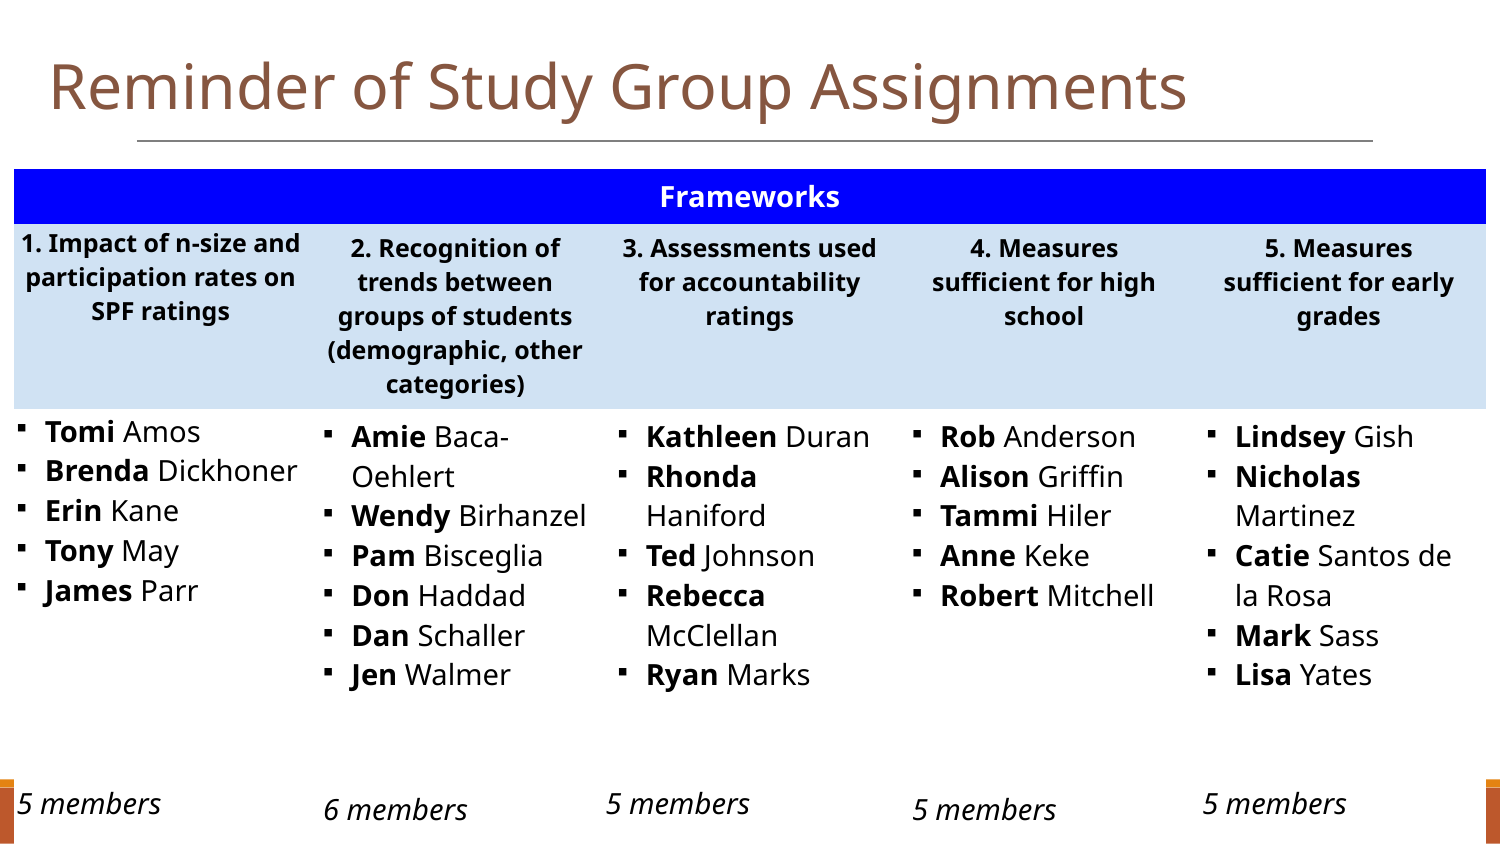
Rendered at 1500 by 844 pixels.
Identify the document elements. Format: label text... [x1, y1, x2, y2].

table_cell 5 members [603, 781, 897, 844]
table_header Frameworks [14, 169, 1486, 224]
table_cell Amie Baca-Oehlert Wendy Birhanzel Pam Bisceglia Don Haddad Dan Schaller Jen Walmer [308, 409, 603, 781]
table_cell Kathleen Duran Rhonda Haniford Ted Johnson Rebecca McClellan Ryan Marks [603, 409, 897, 781]
table_cell 5 members [14, 781, 308, 844]
table_cell 6 members [308, 781, 603, 844]
table_cell 5. Measures sufficient for early grades [1192, 224, 1486, 409]
table_cell Lindsey Gish Nicholas Martinez Catie Santos de la Rosa Mark Sass Lisa Yates [1192, 409, 1486, 781]
table_cell Tomi Amos Brenda Dickhoner Erin Kane Tony May James Parr [14, 409, 308, 781]
title Reminder of Study Group Assignments [34, 35, 1373, 131]
table_cell 3. Assessments used for accountability ratings [603, 224, 897, 409]
table_cell 5 members [1192, 781, 1486, 844]
table_cell 4. Measures sufficient for high school [897, 224, 1192, 409]
table_cell 1. Impact of n-size and participation rates on SPF ratings [14, 224, 308, 409]
table_cell 2. Recognition of trends between groups of students (demographic, other categories) [308, 224, 603, 409]
table_cell Rob Anderson Alison Griffin Tammi Hiler Anne Keke Robert Mitchell [897, 409, 1192, 781]
table_cell 5 members [897, 781, 1192, 844]
